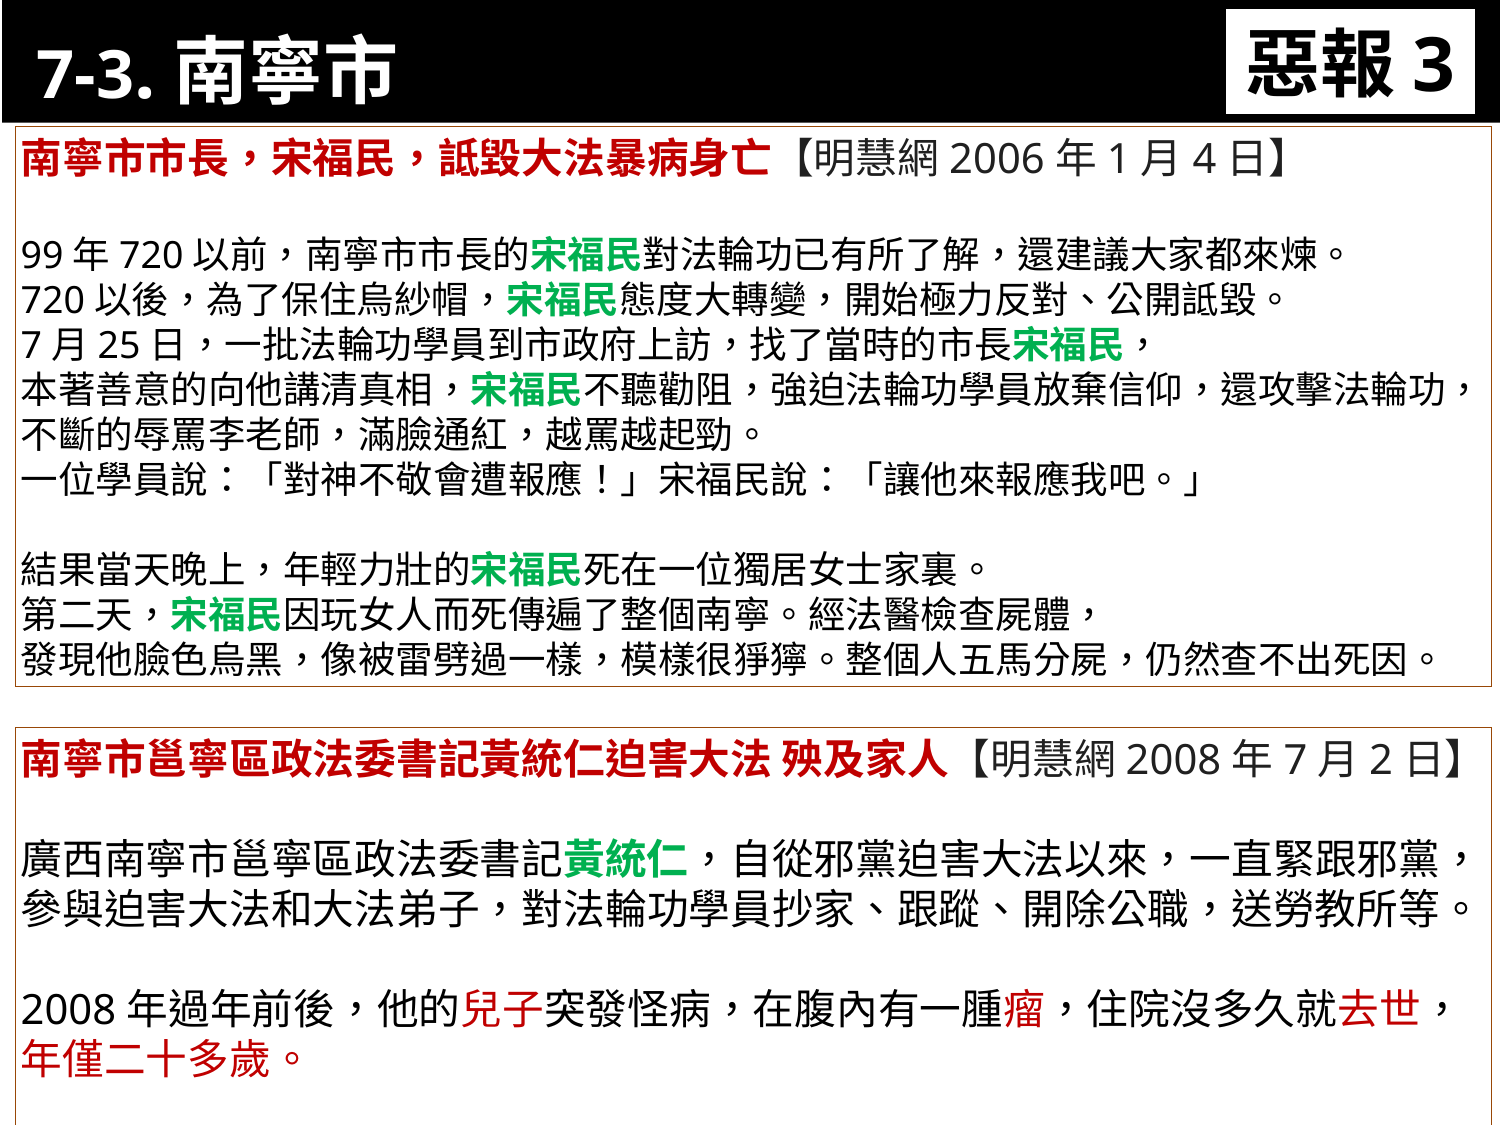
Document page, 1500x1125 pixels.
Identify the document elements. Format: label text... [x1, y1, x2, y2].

text_box 南寧市市長，宋福民，詆毀大法暴病身亡【明慧網2006年1月4日】 99年720以前，南寧市市長的宋福民對法輪功已有所了解，還建議大家都來煉。 720以後，為了保住烏紗帽，宋福民態度大轉變，開始極力反對、公開詆毀。 7月25日，一批法輪功學員到市政府上訪，找了當時的市長宋福民， 本著善意的向他講清真相，宋福民不聽勸阻，強迫法輪功學員放棄信仰，還攻擊法輪功，不斷的辱罵李老師，滿臉通紅，越罵越起勁。 一位學員說：「對神不敬會遭報應！」宋福民說：「讓他來報應我吧。」 結果當天晚上，年輕力壯的宋福民死在一位獨居女士家裏。 第二天，宋福民因玩女人而死傳遍了整個南寧。經法醫檢查屍體， 發現他臉色烏黑，像被雷劈過一樣，模樣很猙獰。整個人五馬分屍，仍然查不出死因。 [15, 136, 1492, 687]
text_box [1, 0, 1500, 128]
text_box 南寧市邕寧區政法委書記黃統仁迫害大法 殃及家人【明慧網2008年7月2日】 廣西南寧市邕寧區政法委書記黃統仁，自從邪黨迫害大法以來，一直緊跟邪黨，參與迫害大法和大法弟子，對法輪功學員抄家、跟蹤、開除公職，送勞教所等。 2008年過年前後，他的兒子突發怪病，在腹內有一腫瘤，住院沒多久就去世，年僅二十多歲。 [15, 727, 1492, 1125]
